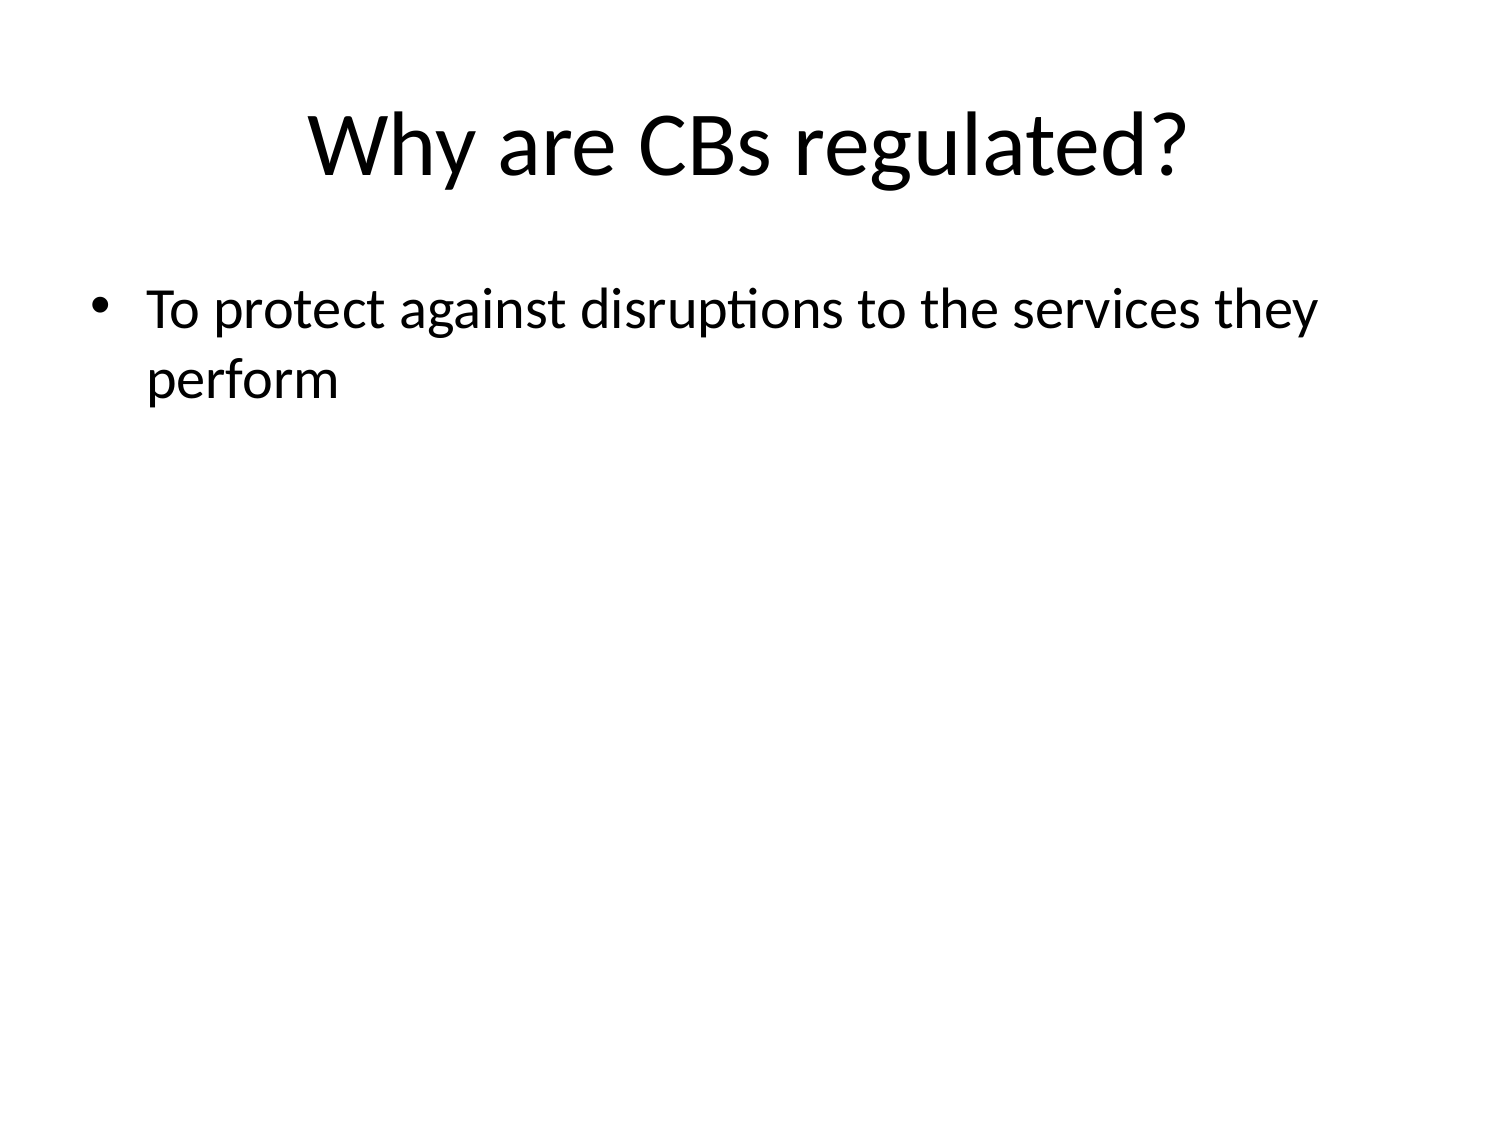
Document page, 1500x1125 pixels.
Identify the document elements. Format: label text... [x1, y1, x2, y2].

list To protect against disruptions to the services they perform [75, 262, 1425, 1005]
title Why are CBs regulated? [75, 45, 1425, 233]
